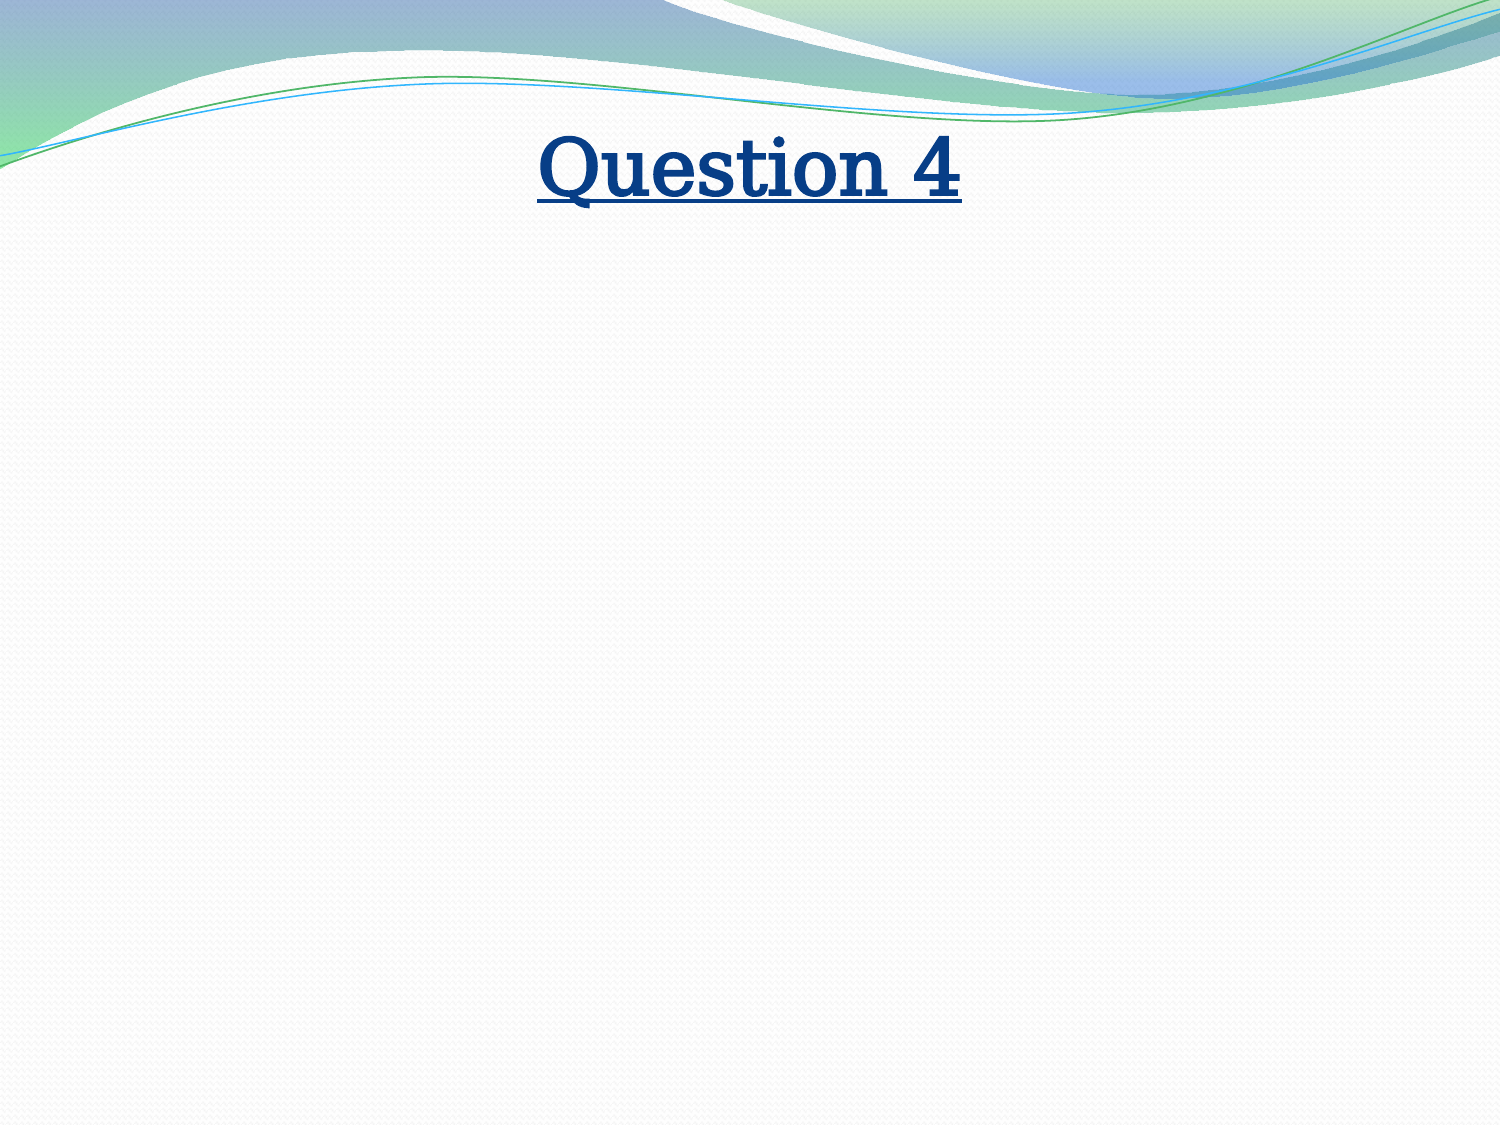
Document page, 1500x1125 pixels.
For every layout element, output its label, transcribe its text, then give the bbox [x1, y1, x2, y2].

title Question 4 [75, 115, 1425, 303]
